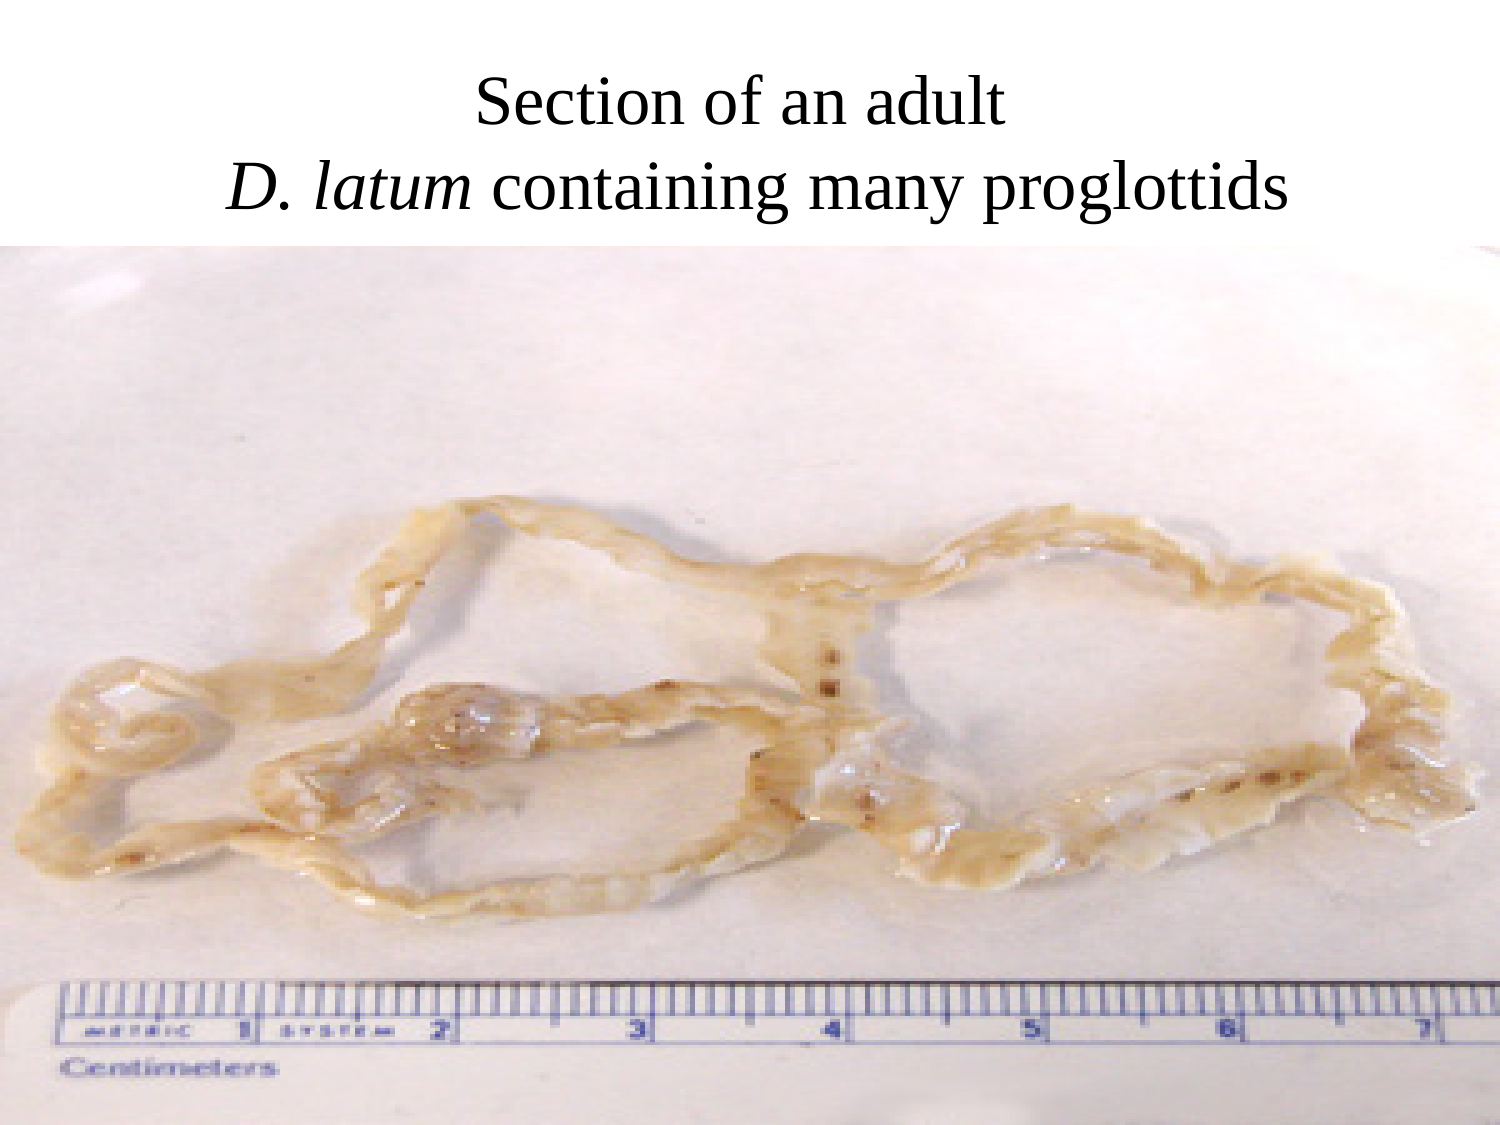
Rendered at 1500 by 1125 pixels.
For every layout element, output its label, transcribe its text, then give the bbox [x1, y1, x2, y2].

title Section of an adult D. latum containing many proglottids [75, 45, 1425, 233]
picture [0, 245, 1500, 1125]
